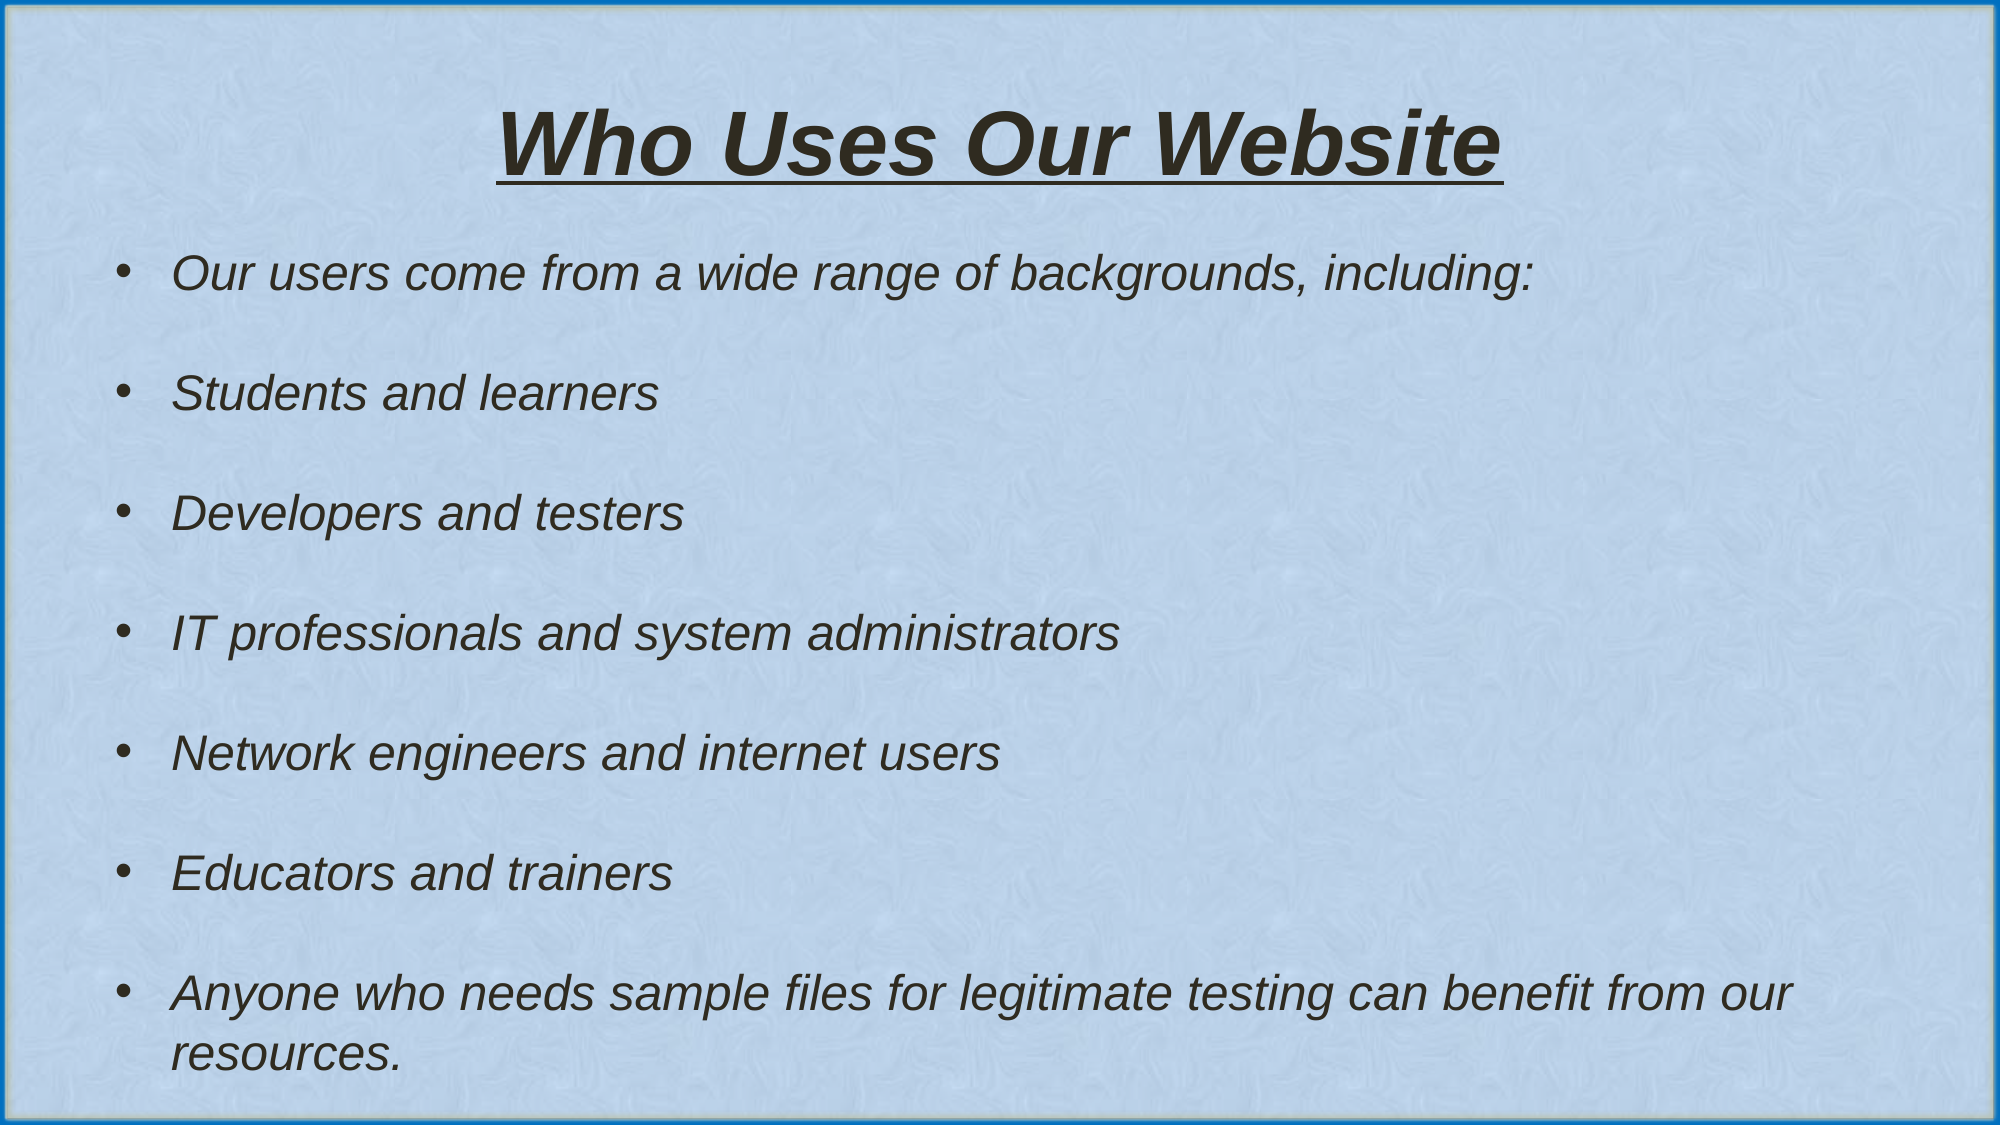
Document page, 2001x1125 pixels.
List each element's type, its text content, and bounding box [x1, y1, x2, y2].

text_box [0, 0, 1999, 1125]
text_box Our users come from a wide range of backgrounds, including: Students and learners Developers and testers IT professionals and system administrators Network engineers and internet users Educators and trainers Anyone who needs sample files for legitimate testing can benefit from our resources. [99, 232, 1920, 997]
